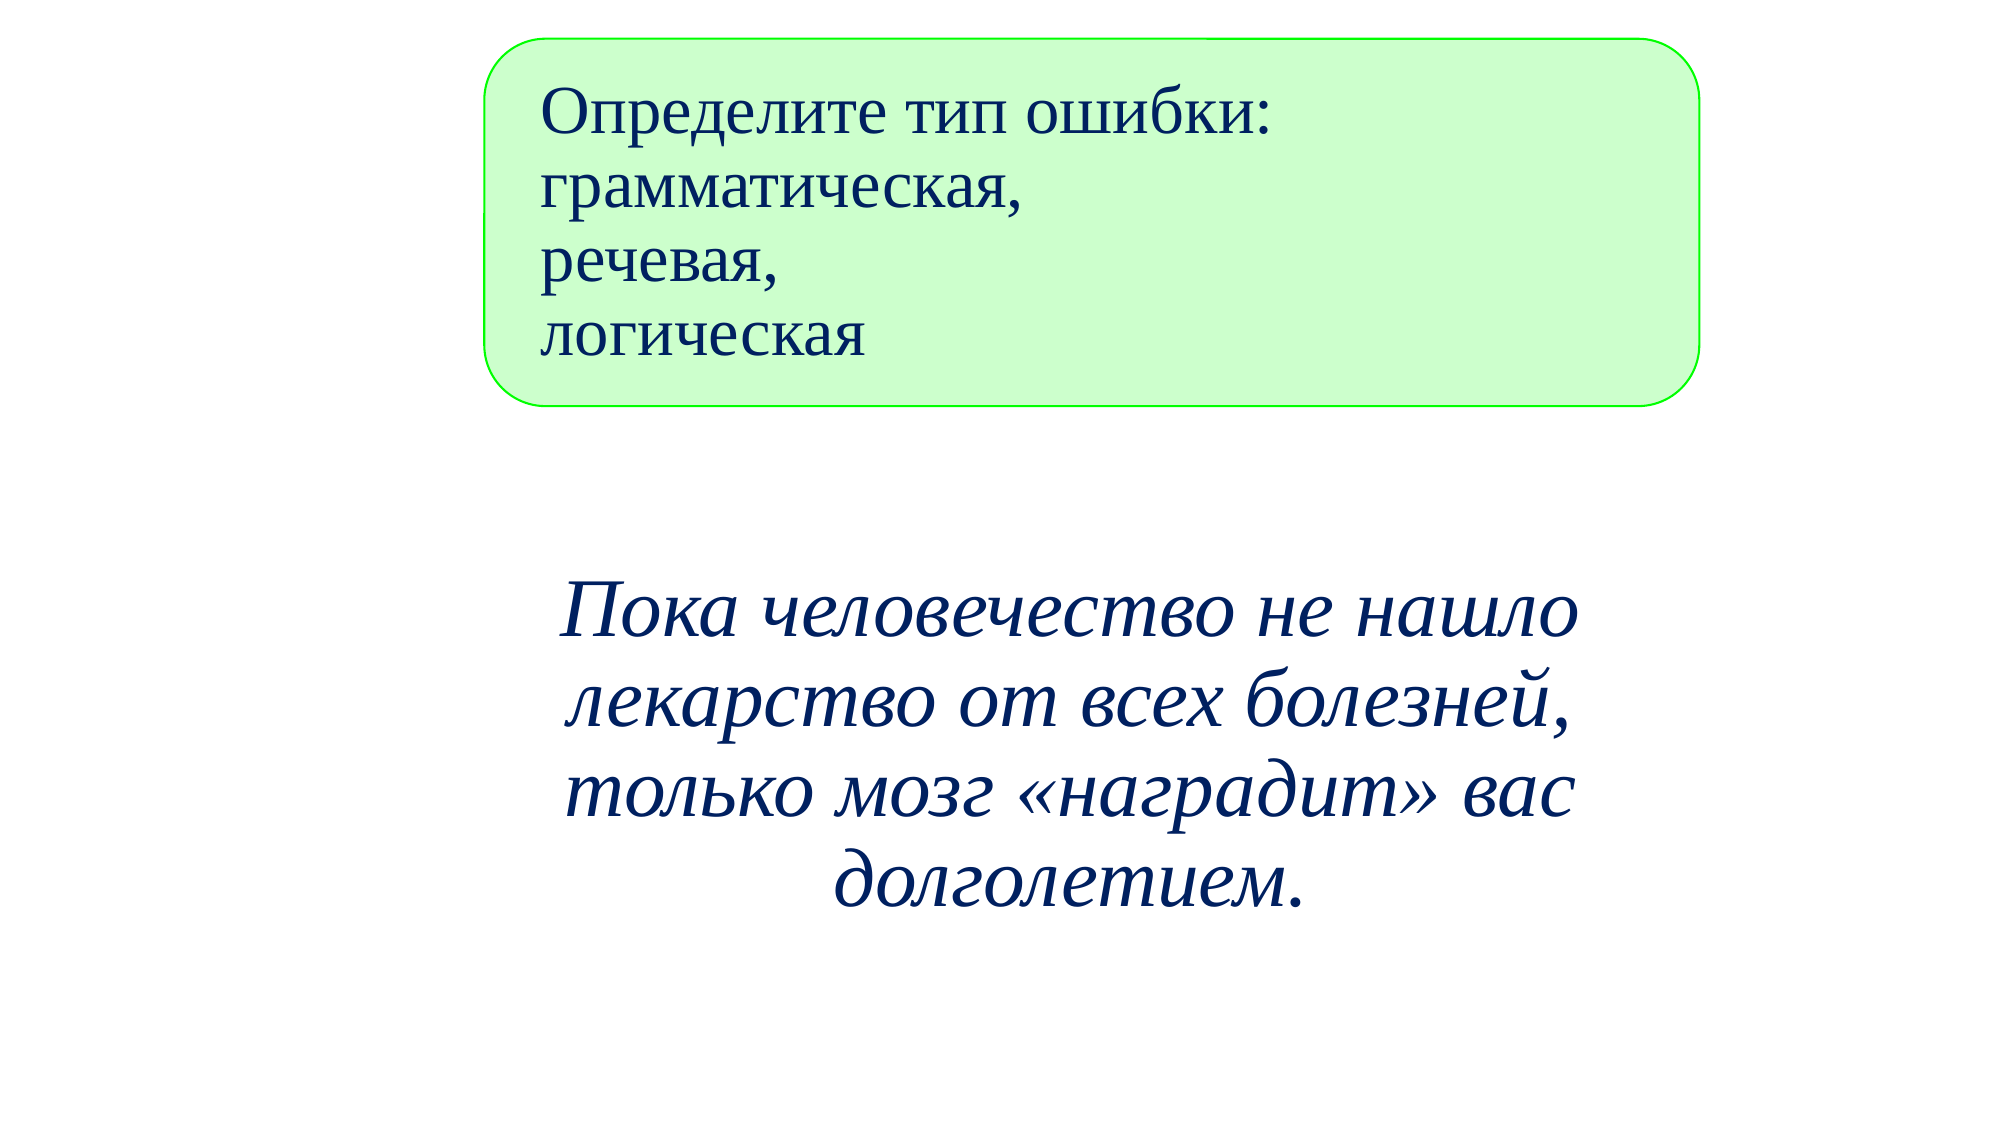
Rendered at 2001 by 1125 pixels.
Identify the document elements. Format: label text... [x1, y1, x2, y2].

subtitle Пока человечество не нашло лекарство от всех болезней, только мозг «наградит» вас долголетием. [460, 411, 1676, 1079]
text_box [484, 35, 1700, 410]
